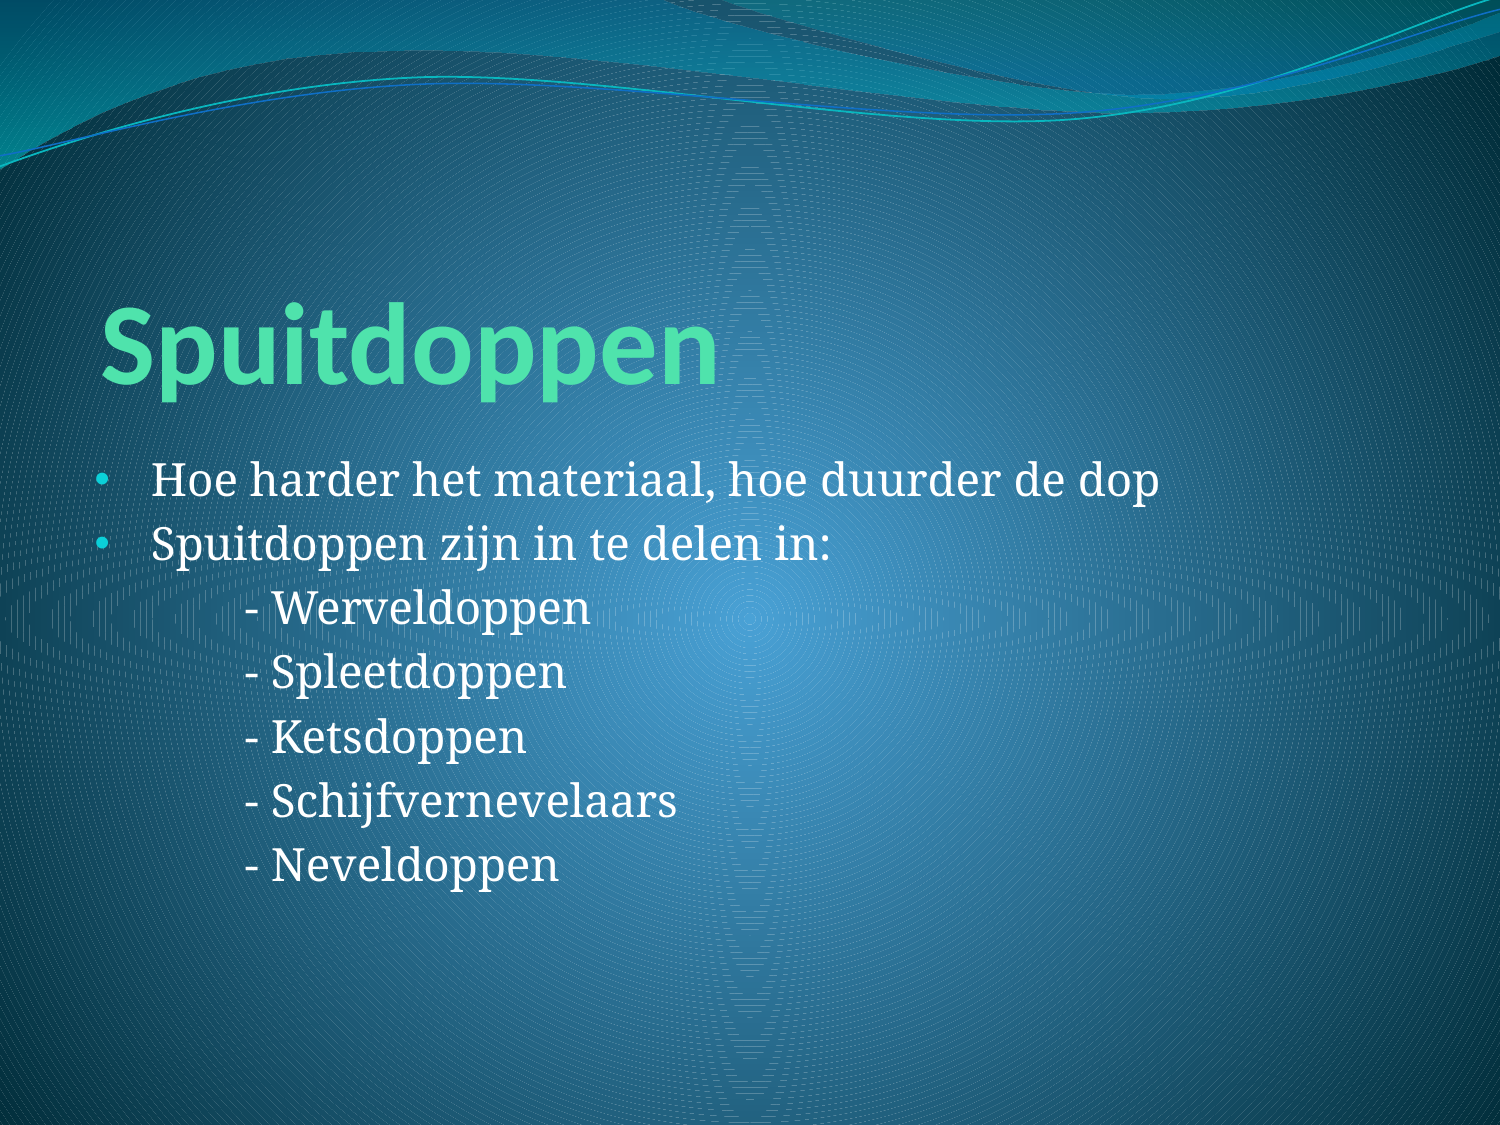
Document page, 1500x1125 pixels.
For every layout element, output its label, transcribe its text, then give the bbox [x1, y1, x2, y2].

list Hoe harder het materiaal, hoe duurder de dop Spuitdoppen zijn in te delen in: - Werveldoppen - Spleetdoppen - Ketsdoppen - Schijfvernevelaars - Neveldoppen [86, 443, 1362, 1024]
title Spuitdoppen [100, 184, 1376, 408]
